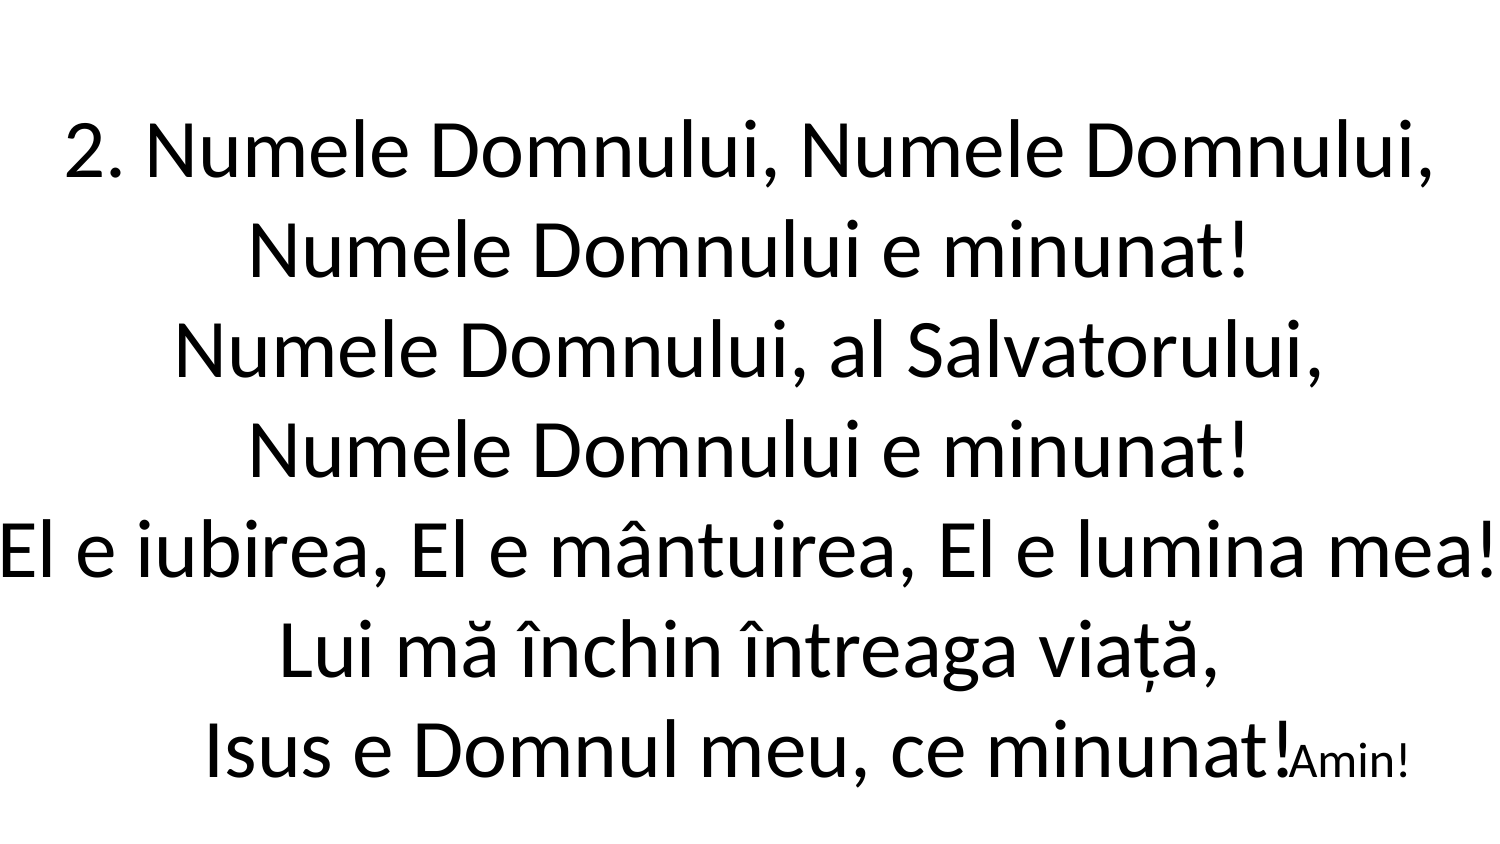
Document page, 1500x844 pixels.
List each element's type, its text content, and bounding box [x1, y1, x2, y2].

text_box 2. Numele Domnului, Numele Domnului, Numele Domnului e minunat! Numele Domnului, al Salvatorului, Numele Domnului e minunat! El e iubirea, El e mântuirea, El e lumina mea! Lui mă închin întreaga viață, Isus e Domnul meu, ce minunat! [0, 42, 1500, 802]
text_box Amin! [1273, 674, 1427, 795]
